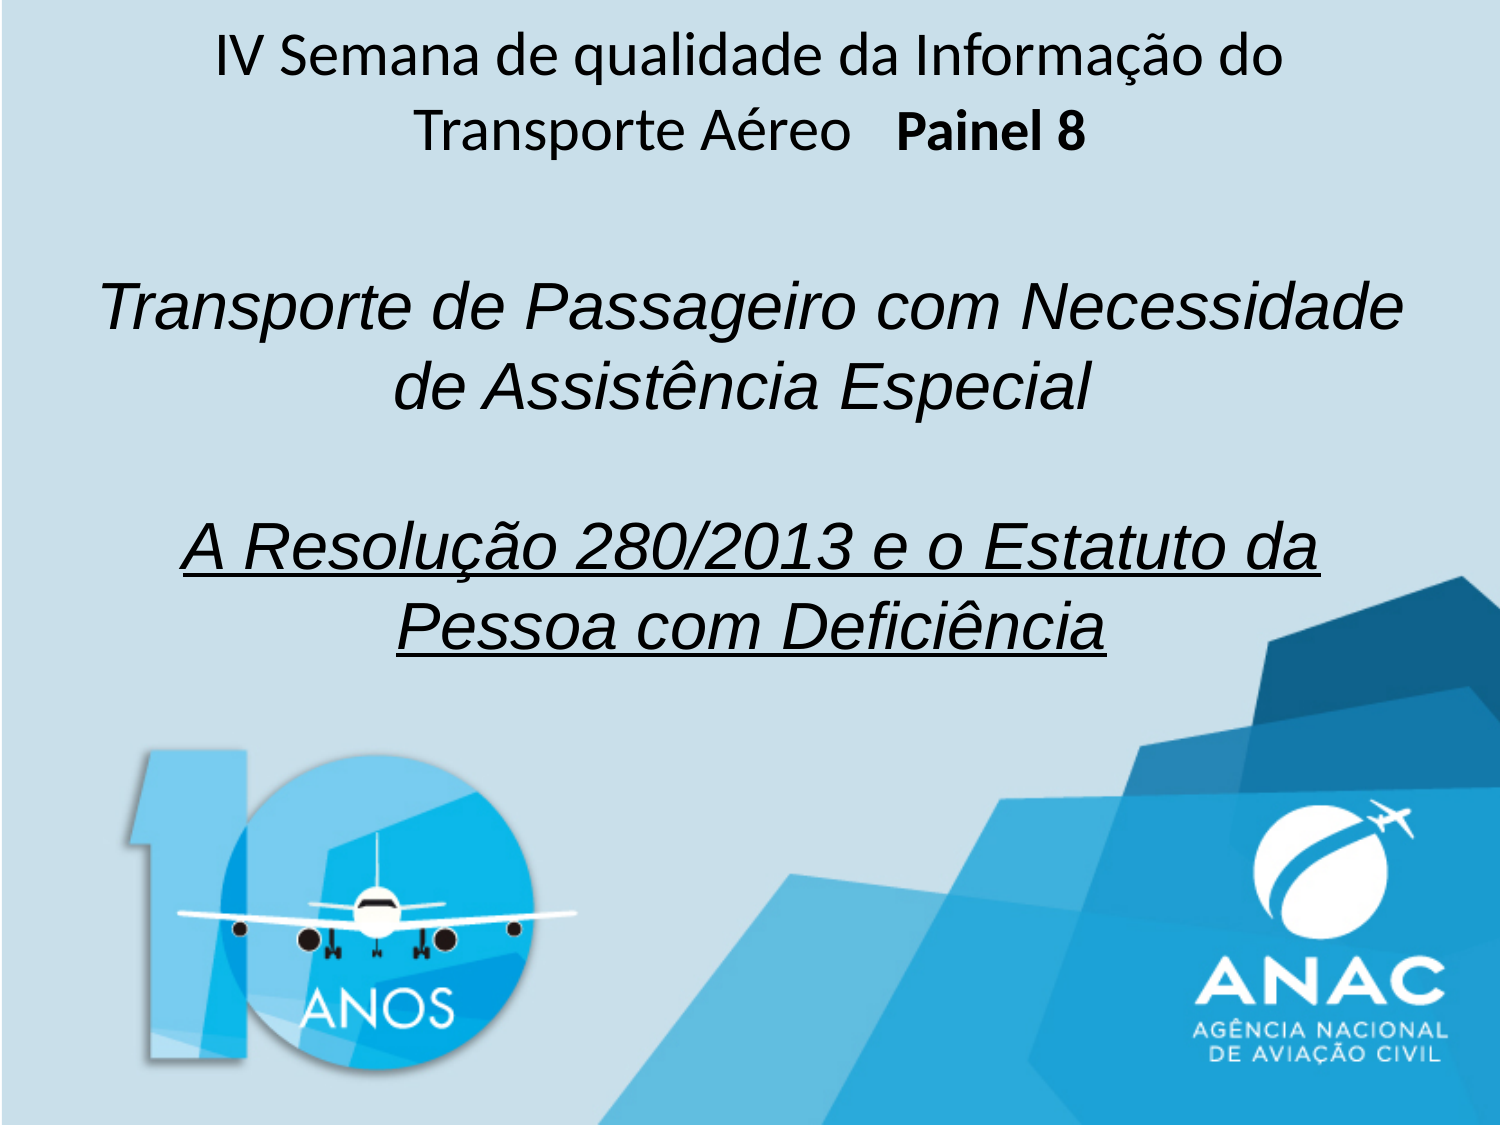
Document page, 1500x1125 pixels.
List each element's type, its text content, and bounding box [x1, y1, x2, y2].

title IV Semana de qualidade da Informação do Transporte Aéreo Painel 8 [75, 66, 1425, 185]
picture [0, 0, 1500, 1125]
subtitle Transporte de Passageiro com Necessidade de Assistência Especial A Resolução 280/2013 e o Estatuto da Pessoa com Deficiência [76, 255, 1427, 433]
